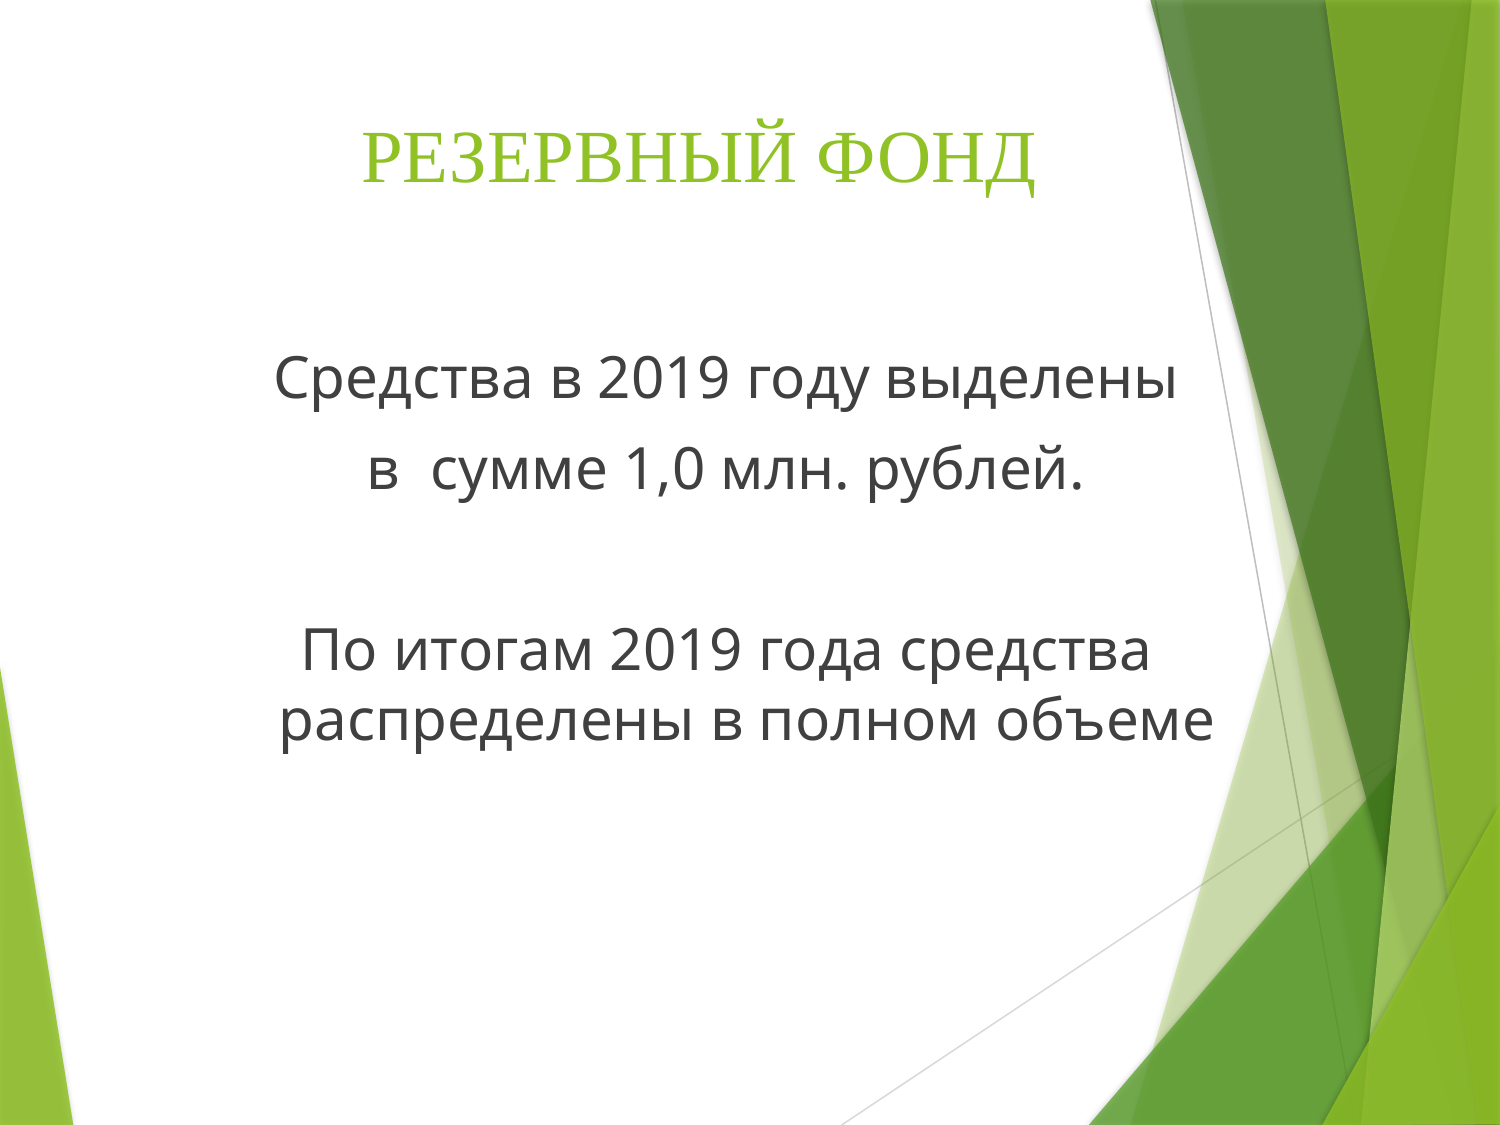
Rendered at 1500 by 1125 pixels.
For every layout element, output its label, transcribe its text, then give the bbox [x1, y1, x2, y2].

list Средства в 2019 году выделены в сумме 1,0 млн. рублей. По итогам 2019 года средства распределены в полном объеме [99, 267, 1353, 991]
title РЕЗЕРВНЫЙ ФОНД [99, 99, 1317, 267]
